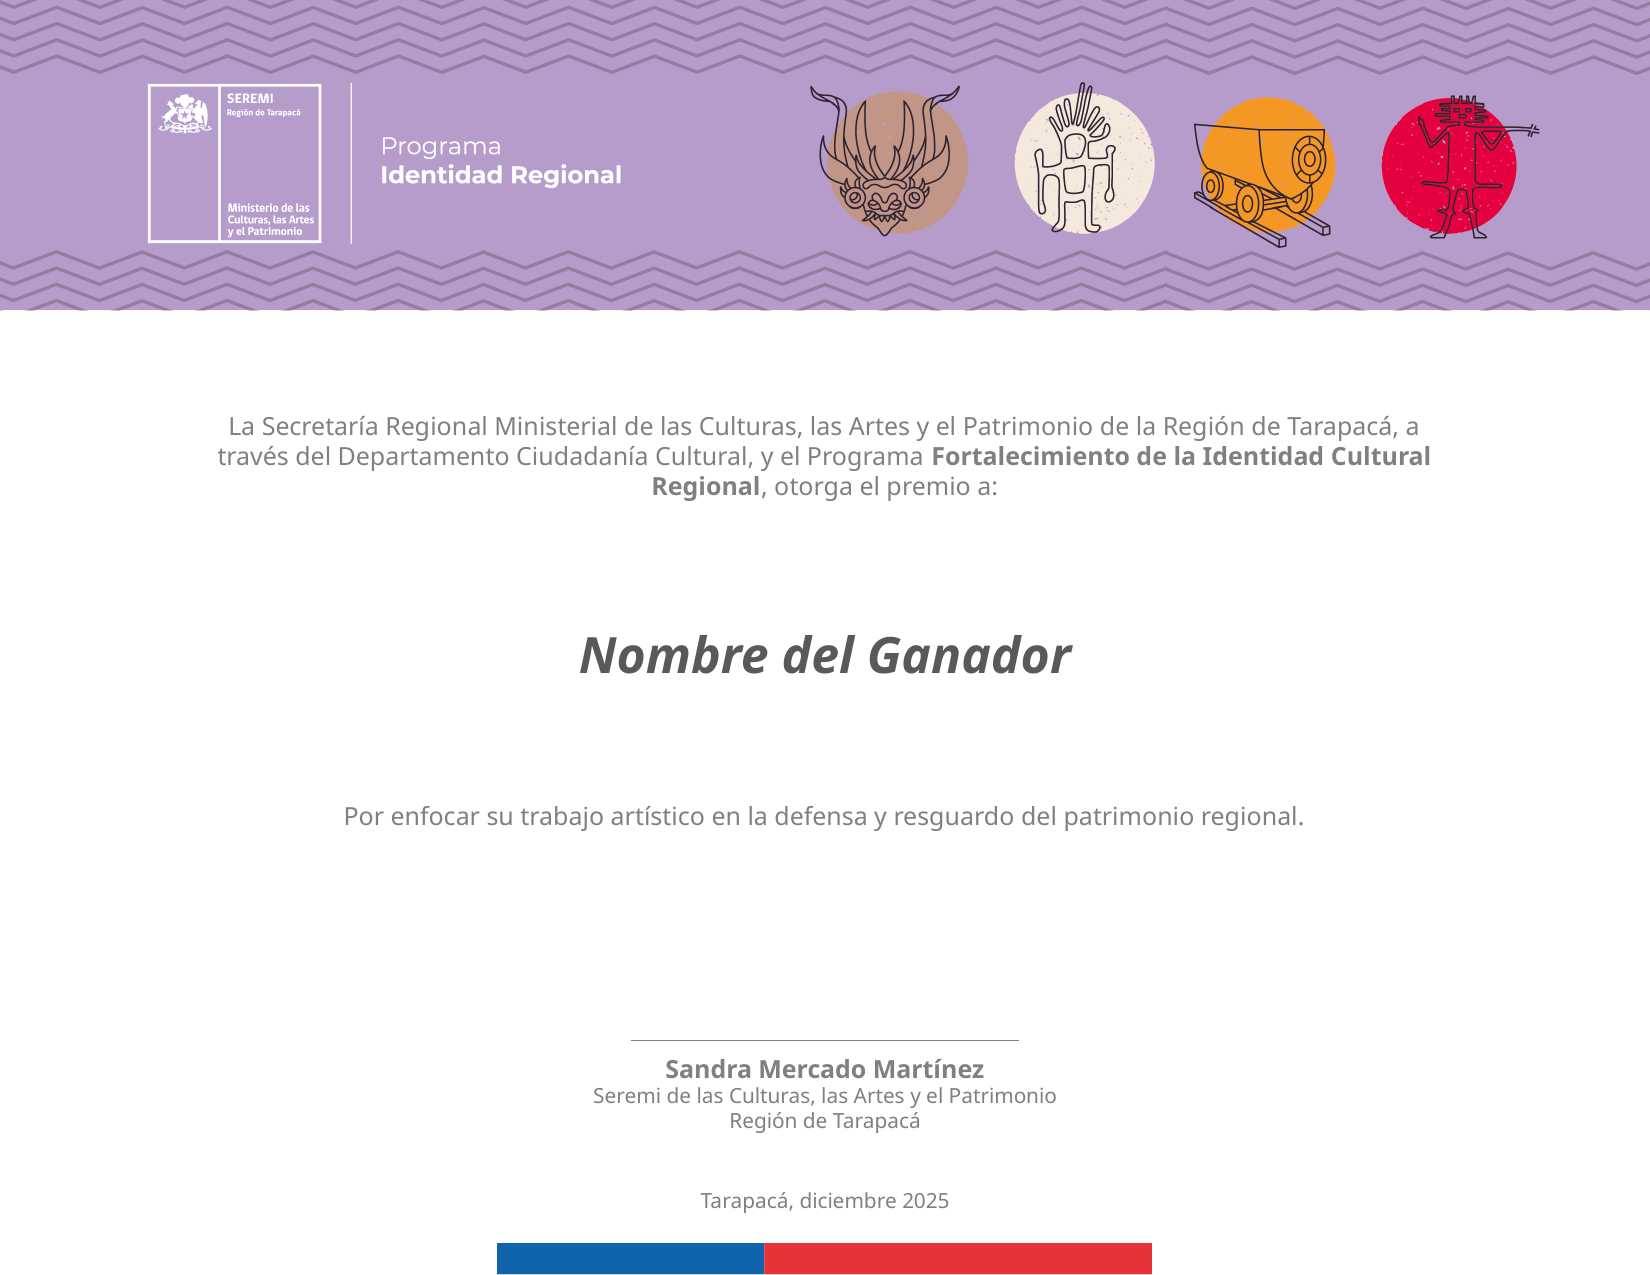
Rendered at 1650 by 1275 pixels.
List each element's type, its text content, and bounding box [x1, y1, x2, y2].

picture [497, 1243, 1152, 1275]
text_box La Secretaría Regional Ministerial de las Culturas, las Artes y el Patrimonio de la Región de Tarapacá, a través del Departamento Ciudadanía Cultural, y el Programa Fortalecimiento de la Identidad Cultural Regional, otorga el premio a: [180, 403, 1470, 508]
picture [0, 0, 1650, 311]
text_box Por enfocar su trabajo artístico en la defensa y resguardo del patrimonio regional. [120, 792, 1530, 838]
text_box Nombre del Ganador [312, 615, 1338, 691]
text_box Sandra Mercado Martínez Seremi de las Culturas, las Artes y el Patrimonio Región de Tarapacá Tarapacá, diciembre 2025 [357, 1045, 1293, 1221]
